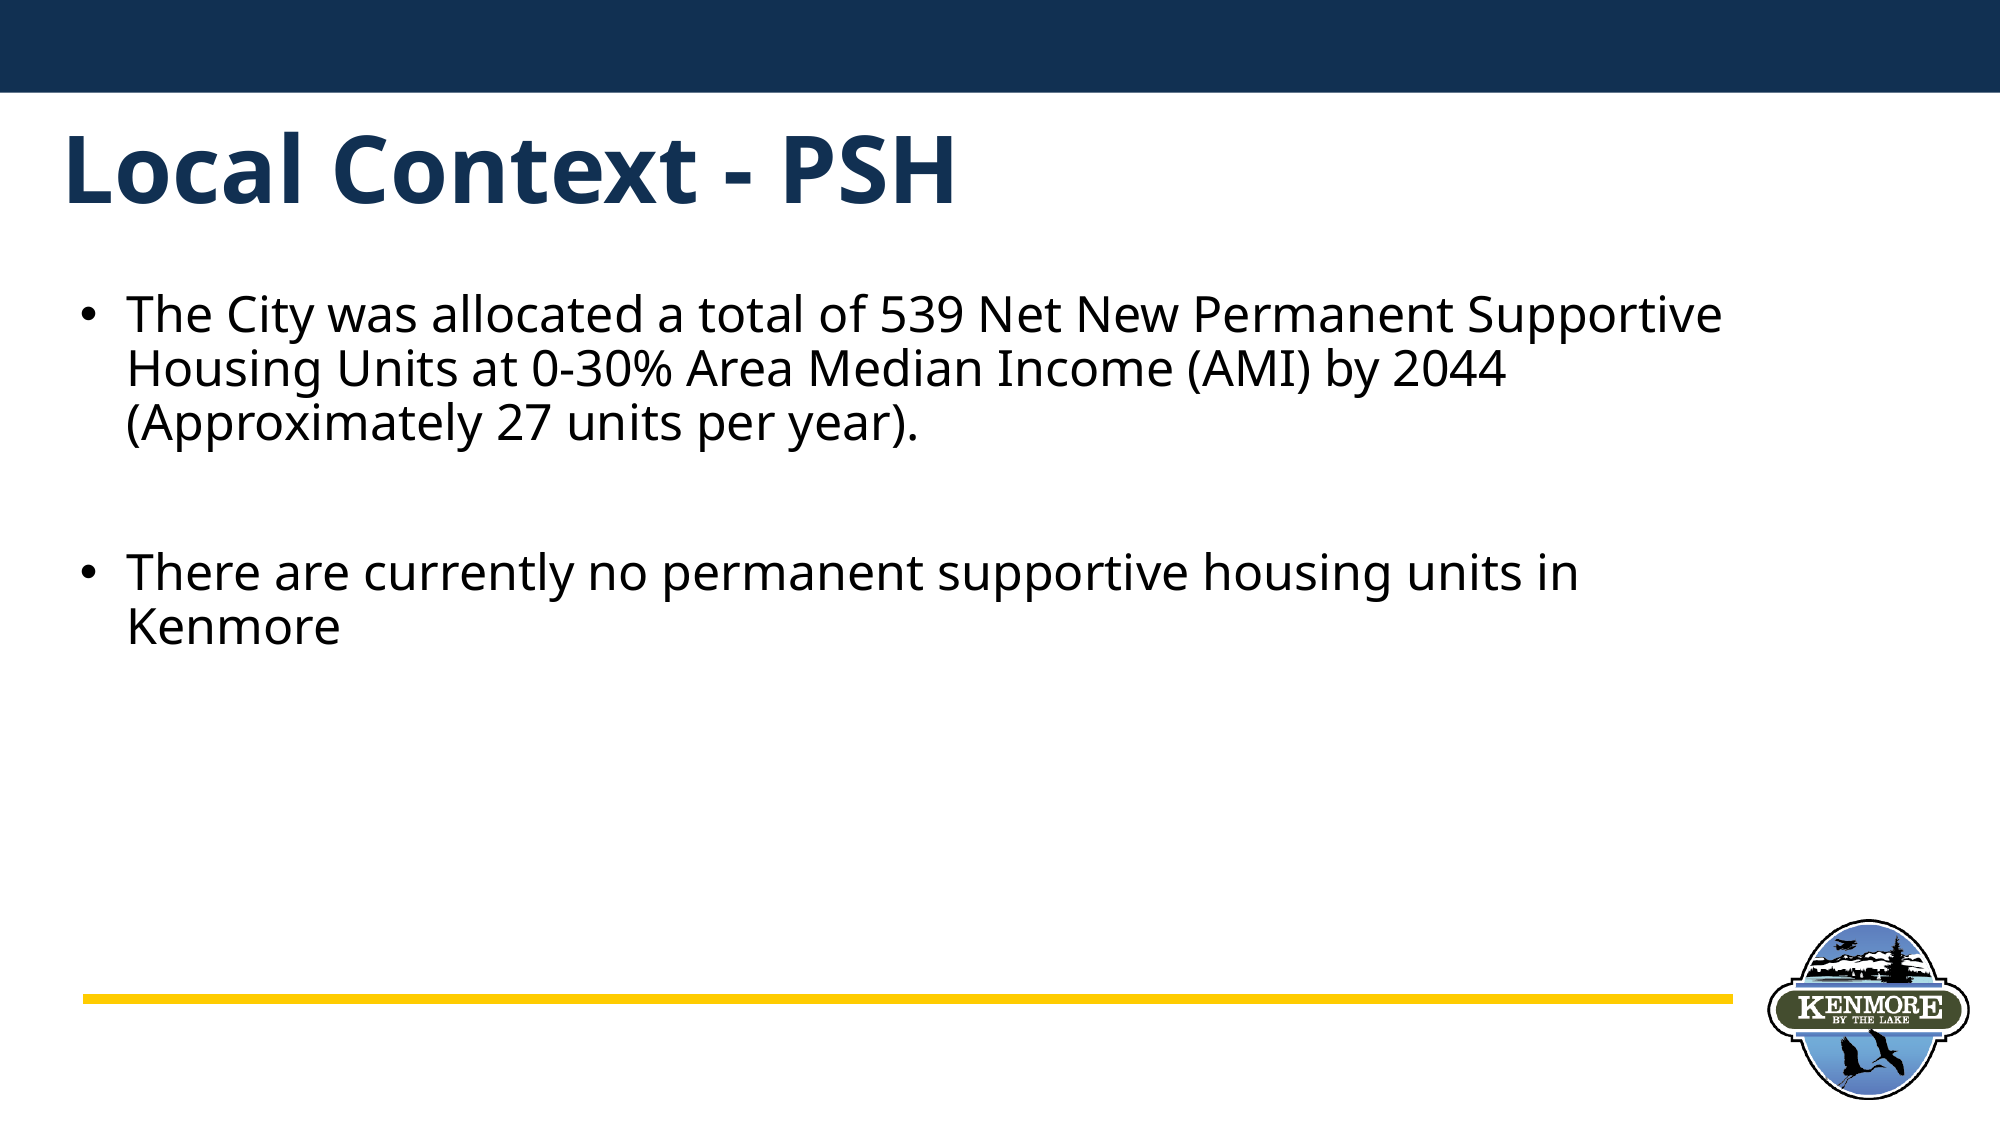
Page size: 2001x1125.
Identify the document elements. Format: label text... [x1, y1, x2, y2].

text_box [0, 0, 2000, 94]
subtitle The City was allocated a total of 539 Net New Permanent Supportive Housing Units at 0-30% Area Median Income (AMI) by 2044 (Approximately 27 units per year). There are currently no permanent supportive housing units in Kenmore [64, 281, 1817, 956]
title Local Context - PSH [46, 94, 1940, 231]
picture [1767, 919, 1970, 1100]
slide_number 16 [1412, 1042, 1863, 1103]
